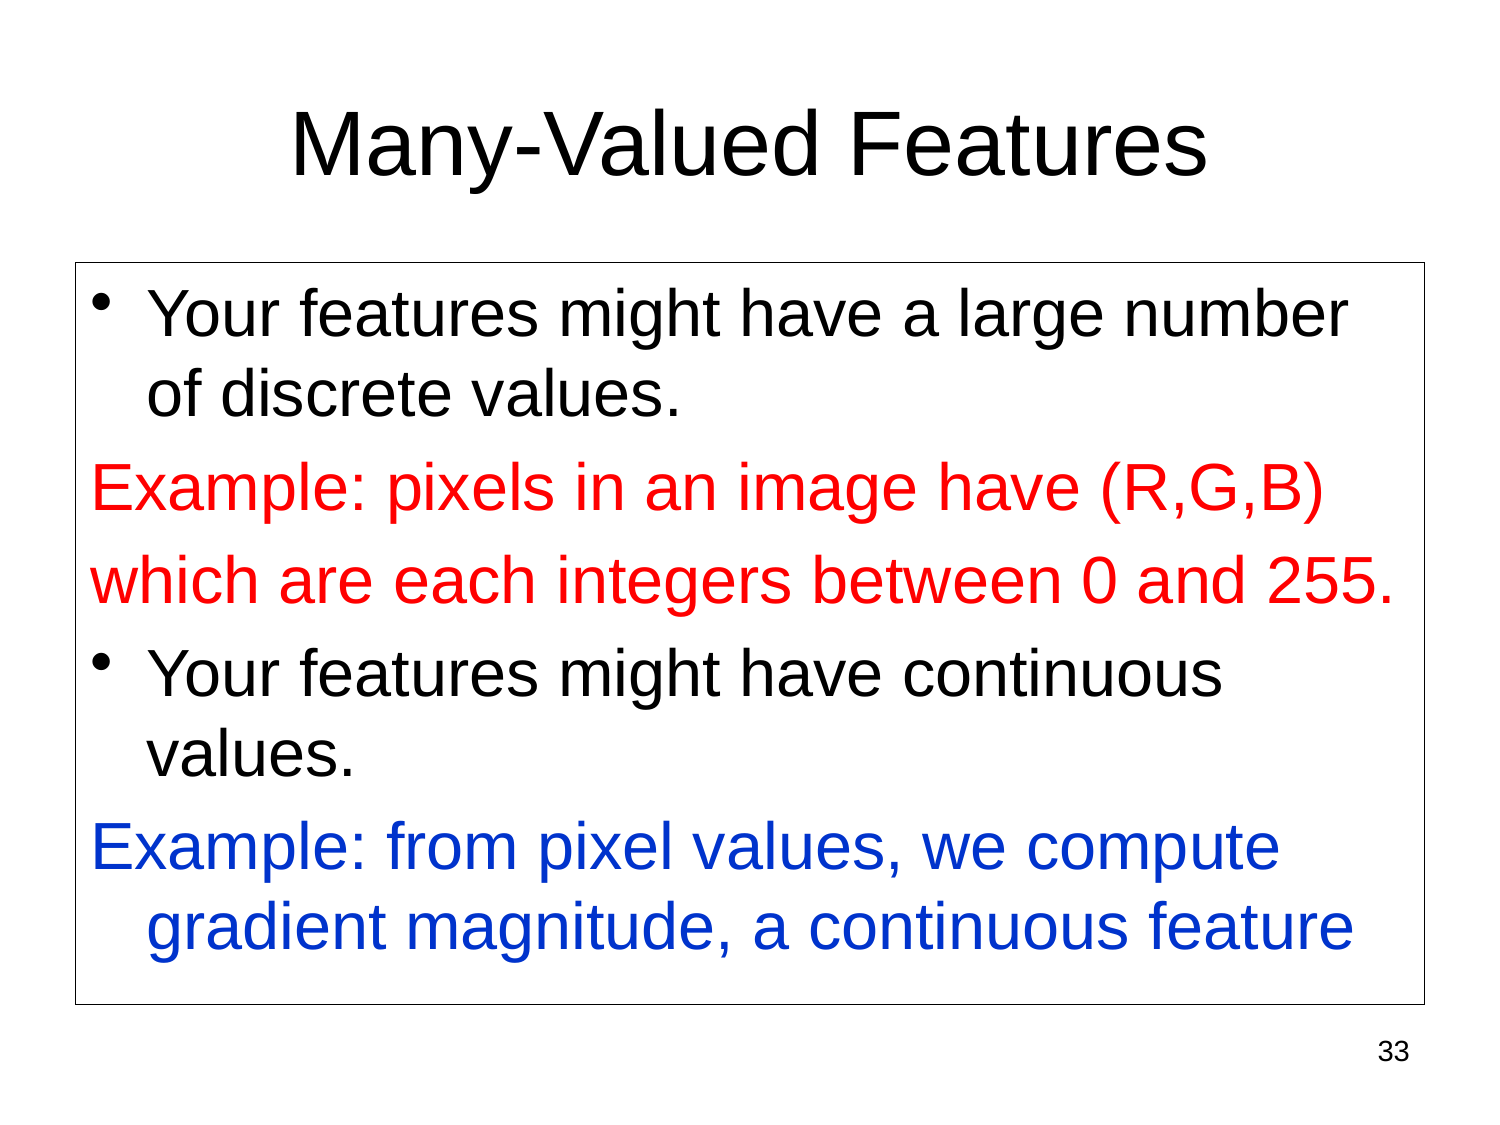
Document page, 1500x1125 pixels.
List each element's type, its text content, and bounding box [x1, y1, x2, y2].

list Your features might have a large number of discrete values. Example: pixels in an image have (R,G,B) which are each integers between 0 and 255. Your features might have continuous values. Example: from pixel values, we compute gradient magnitude, a continuous feature [75, 262, 1425, 1005]
title Many-Valued Features [75, 45, 1425, 233]
slide_number 33 [1074, 1024, 1426, 1103]
